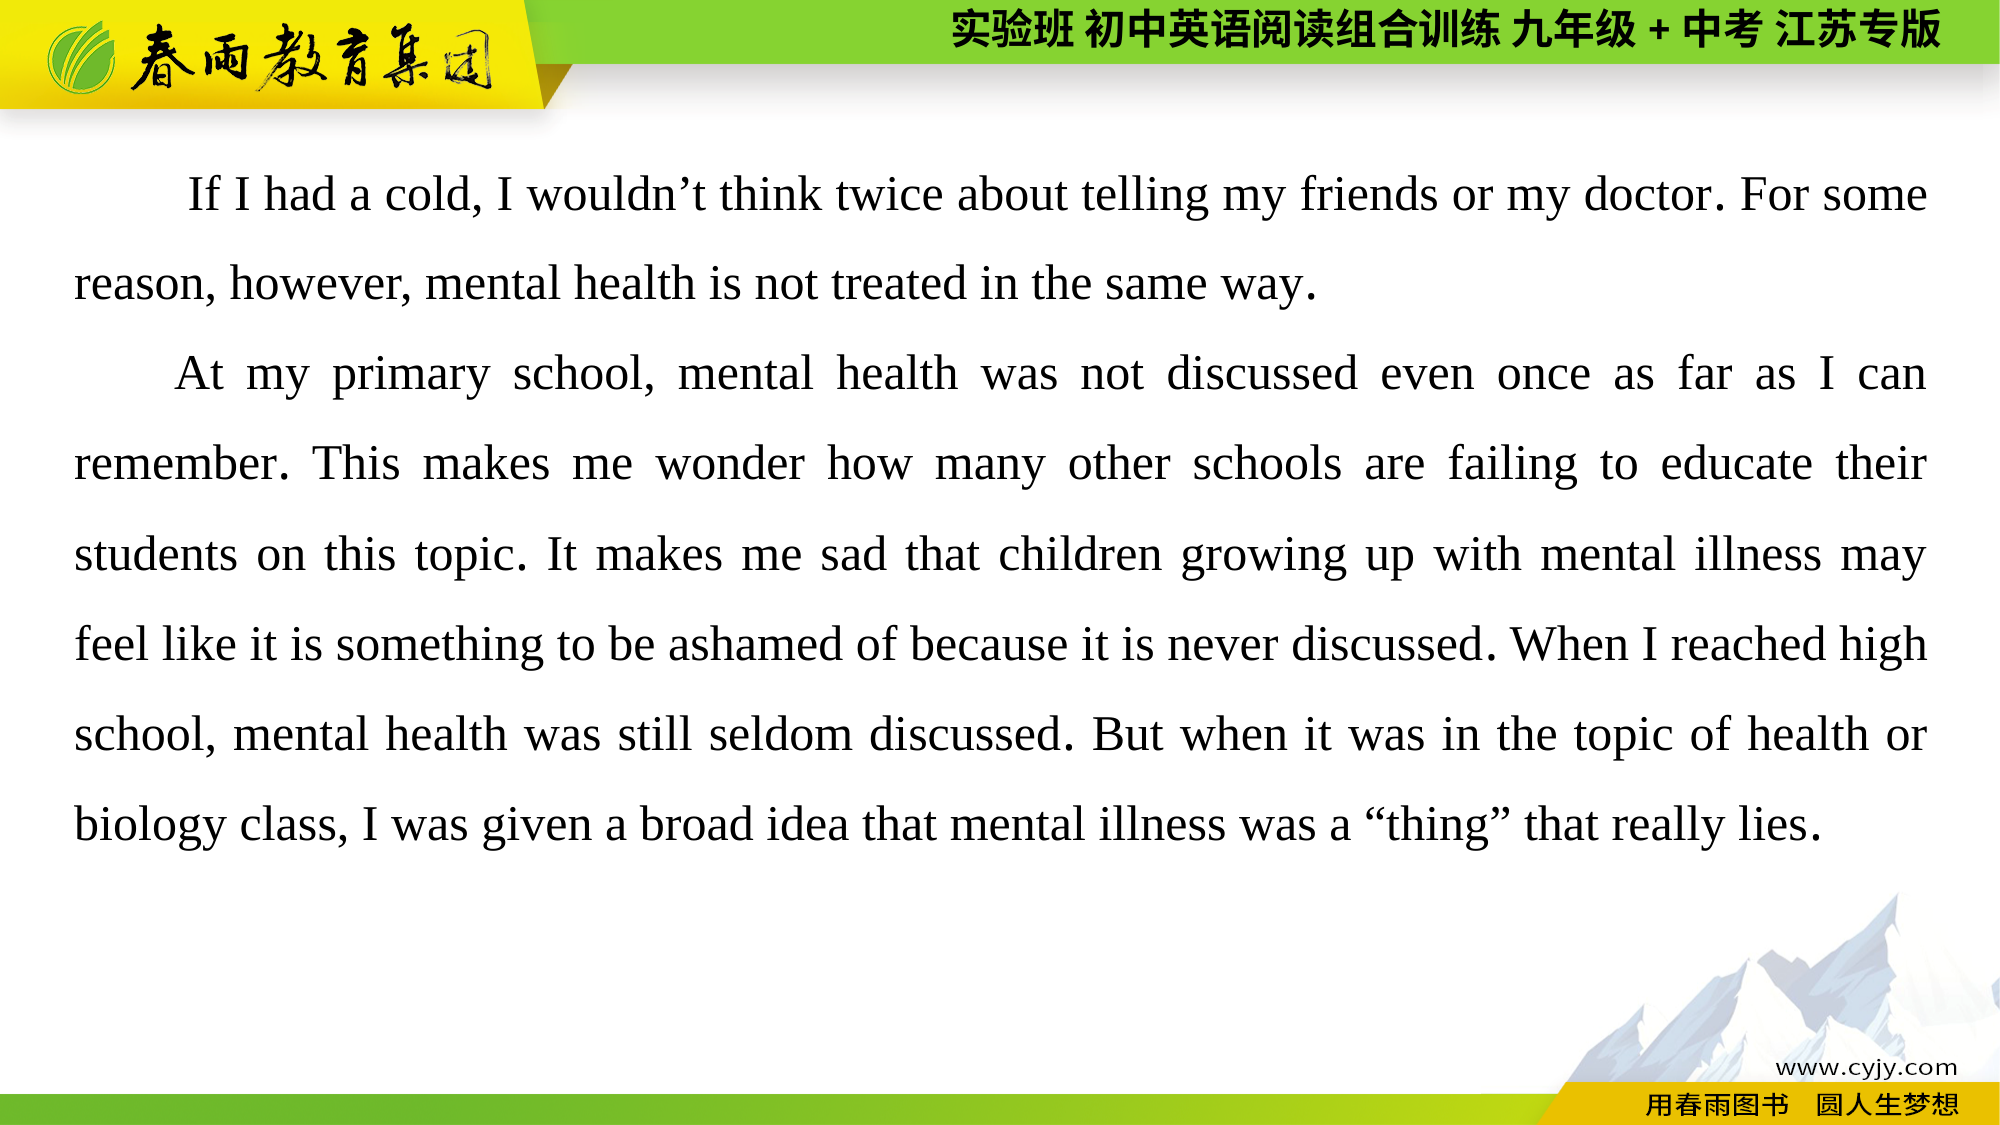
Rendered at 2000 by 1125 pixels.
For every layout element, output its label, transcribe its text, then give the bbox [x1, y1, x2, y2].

list If I had a cold, I wouldn’t think twice about telling my friends or my doctor. For some reason, however, mental health is not treated in the same way. At my primary school, mental health was not discussed even once as far as I can remember. This makes me wonder how many other schools are failing to educate their students on this topic. It makes me sad that children growing up with mental illness may feel like it is something to be ashamed of because it is never discussed. When I reached high school, mental health was still seldom discussed. But when it was in the topic of health or biology class, I was given a broad idea that mental illness was a “thing” that really lies. [59, 122, 1944, 854]
picture [0, 0, 2000, 1125]
